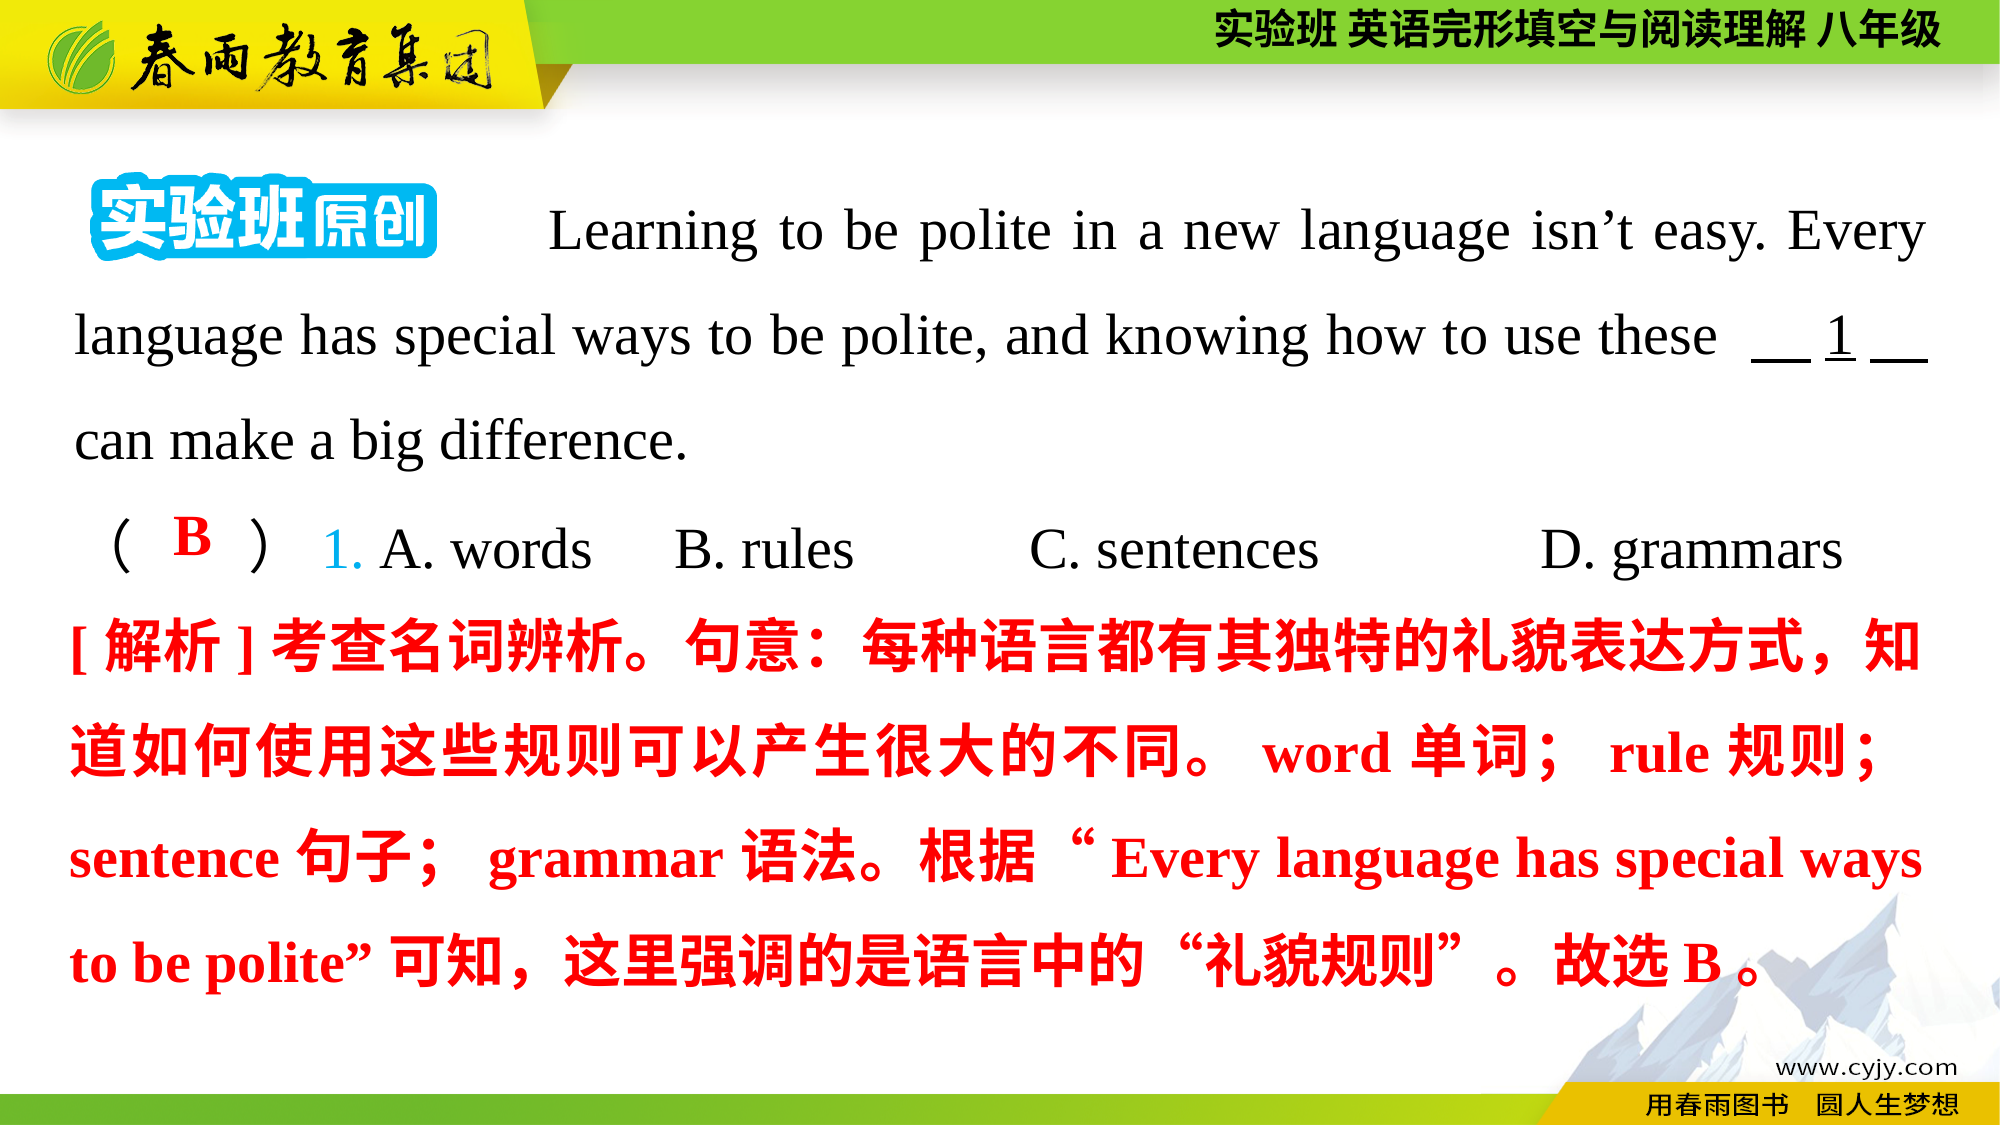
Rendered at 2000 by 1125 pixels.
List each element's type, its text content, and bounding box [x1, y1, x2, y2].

text_box [解析]考查名词辨析。句意：每种语言都有其独特的礼貌表达方式，知道如何使用这些规则可以产生很大的不同。word单词；rule规则；sentence句子；grammar语法。根据“Every language has special ways to be polite”可知，这里强调的是语言中的“礼貌规则”。故选B。 [54, 567, 1939, 1002]
list Learning to be polite in a new language isn’t easy. Every language has special ways to be polite, and knowing how to use these 1 can make a big difference. [59, 149, 1944, 468]
text_box （ ）1. A. words B. rules C. sentences D. grammars [59, 468, 1944, 589]
picture [0, 0, 2000, 1125]
text_box B [158, 489, 227, 567]
